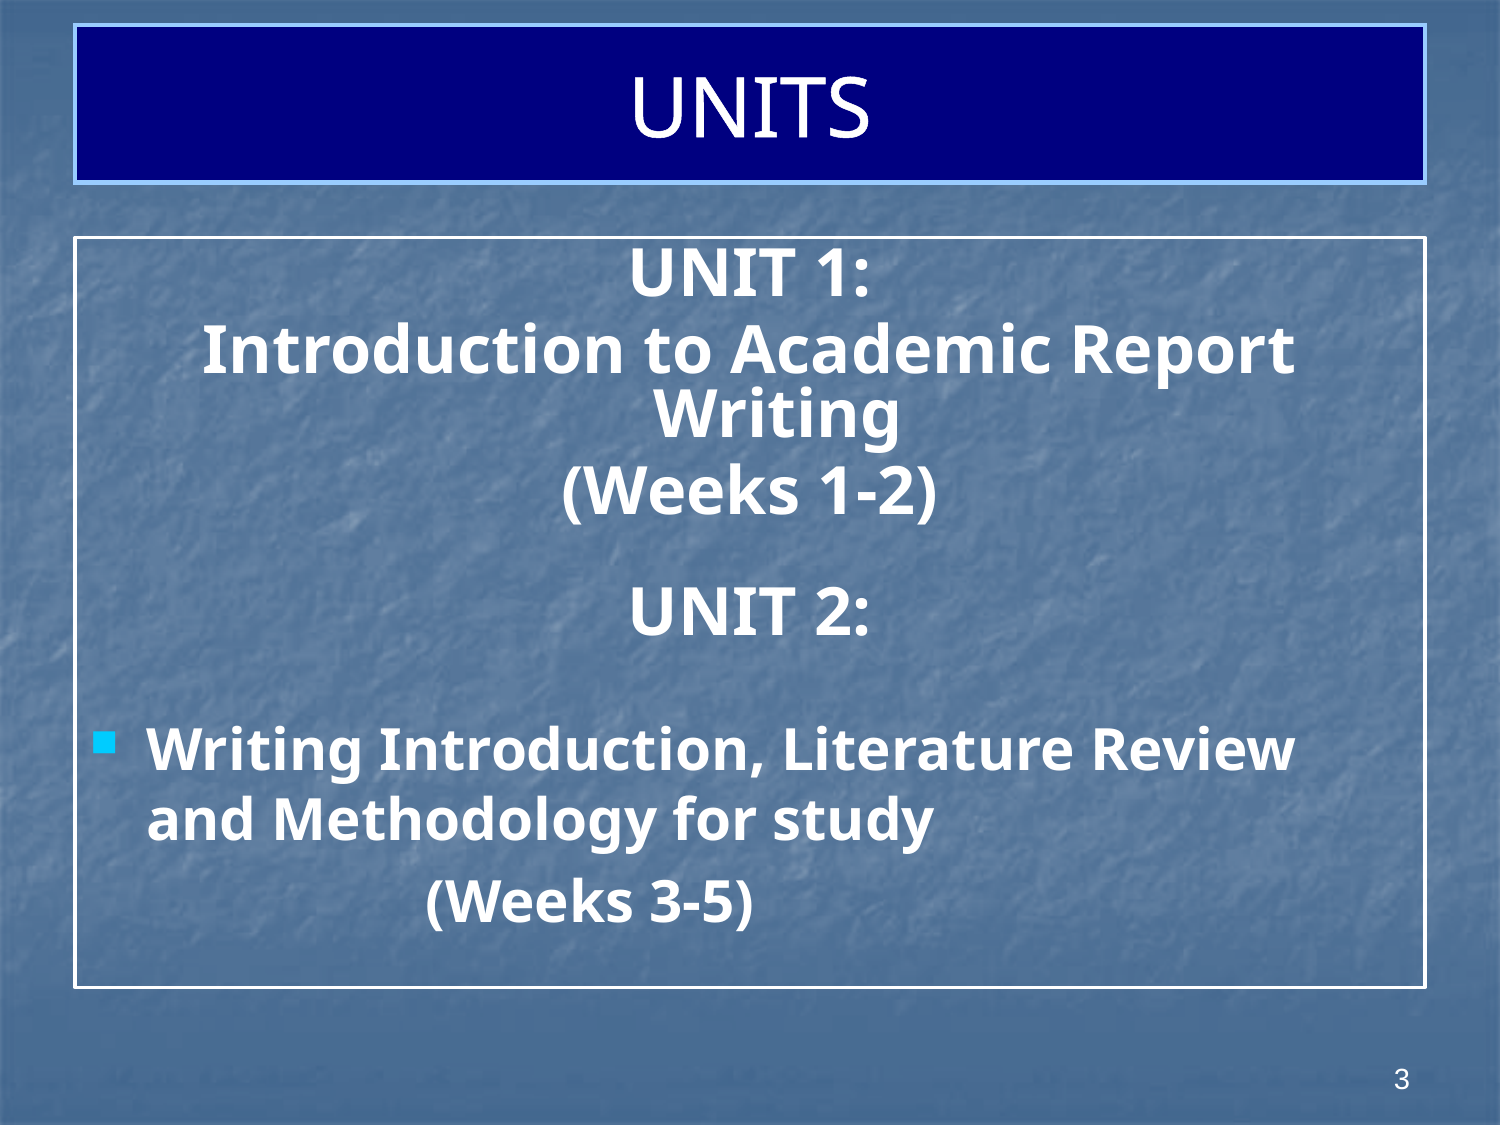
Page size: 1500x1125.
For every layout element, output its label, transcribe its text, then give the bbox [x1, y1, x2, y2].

title UNITS [74, 24, 1426, 183]
list UNIT 1: Introduction to Academic Report Writing (Weeks 1-2) UNIT 2: Writing Introduction, Literature Review and Methodology for study (Weeks 3-5) [74, 237, 1426, 988]
slide_number 3 [1074, 1024, 1426, 1103]
